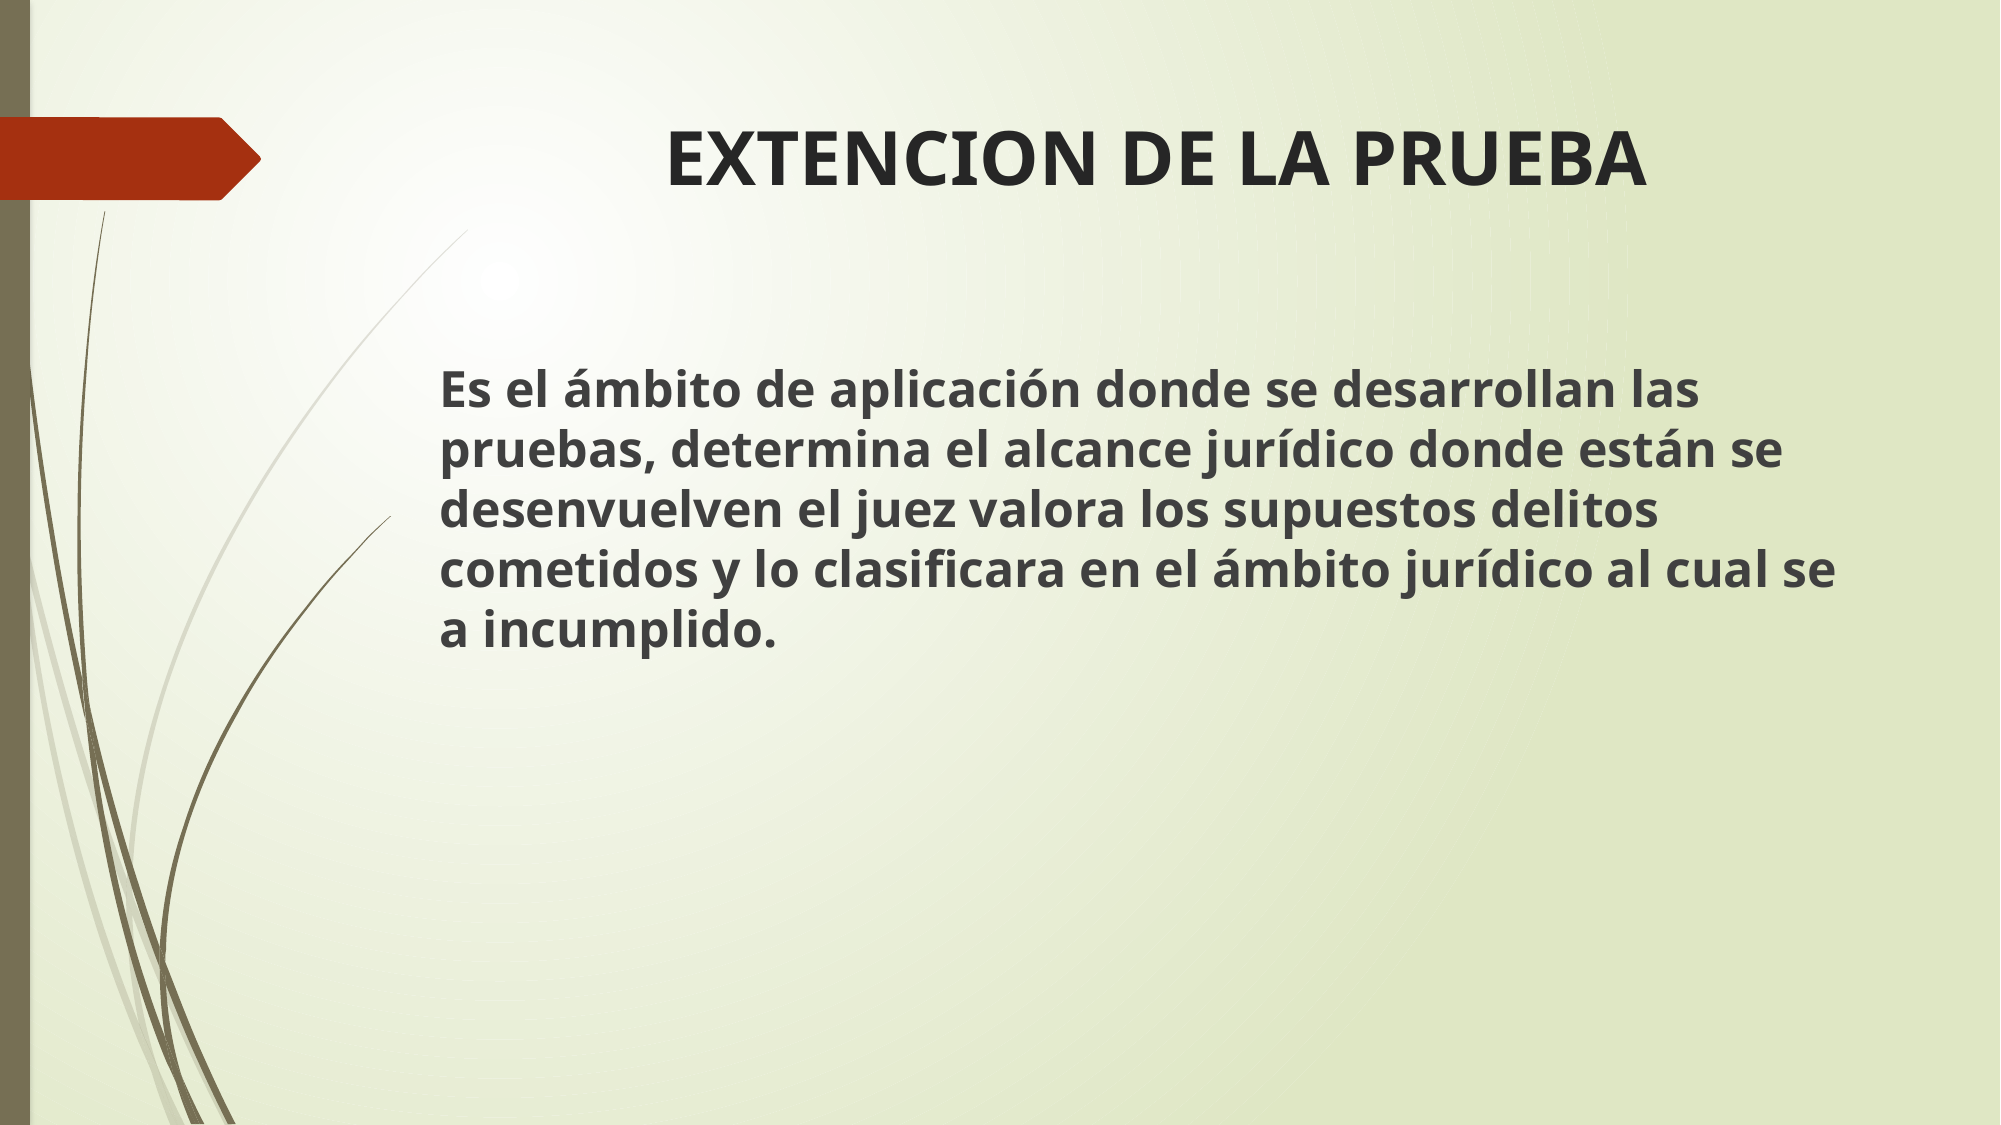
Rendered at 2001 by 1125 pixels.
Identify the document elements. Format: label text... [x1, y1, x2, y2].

title EXTENCION DE LA PRUEBA [425, 102, 1888, 313]
list Es el ámbito de aplicación donde se desarrollan las pruebas, determina el alcance jurídico donde están se desenvuelven el juez valora los supuestos delitos cometidos y lo clasificara en el ámbito jurídico al cual se a incumplido. [424, 350, 1888, 970]
